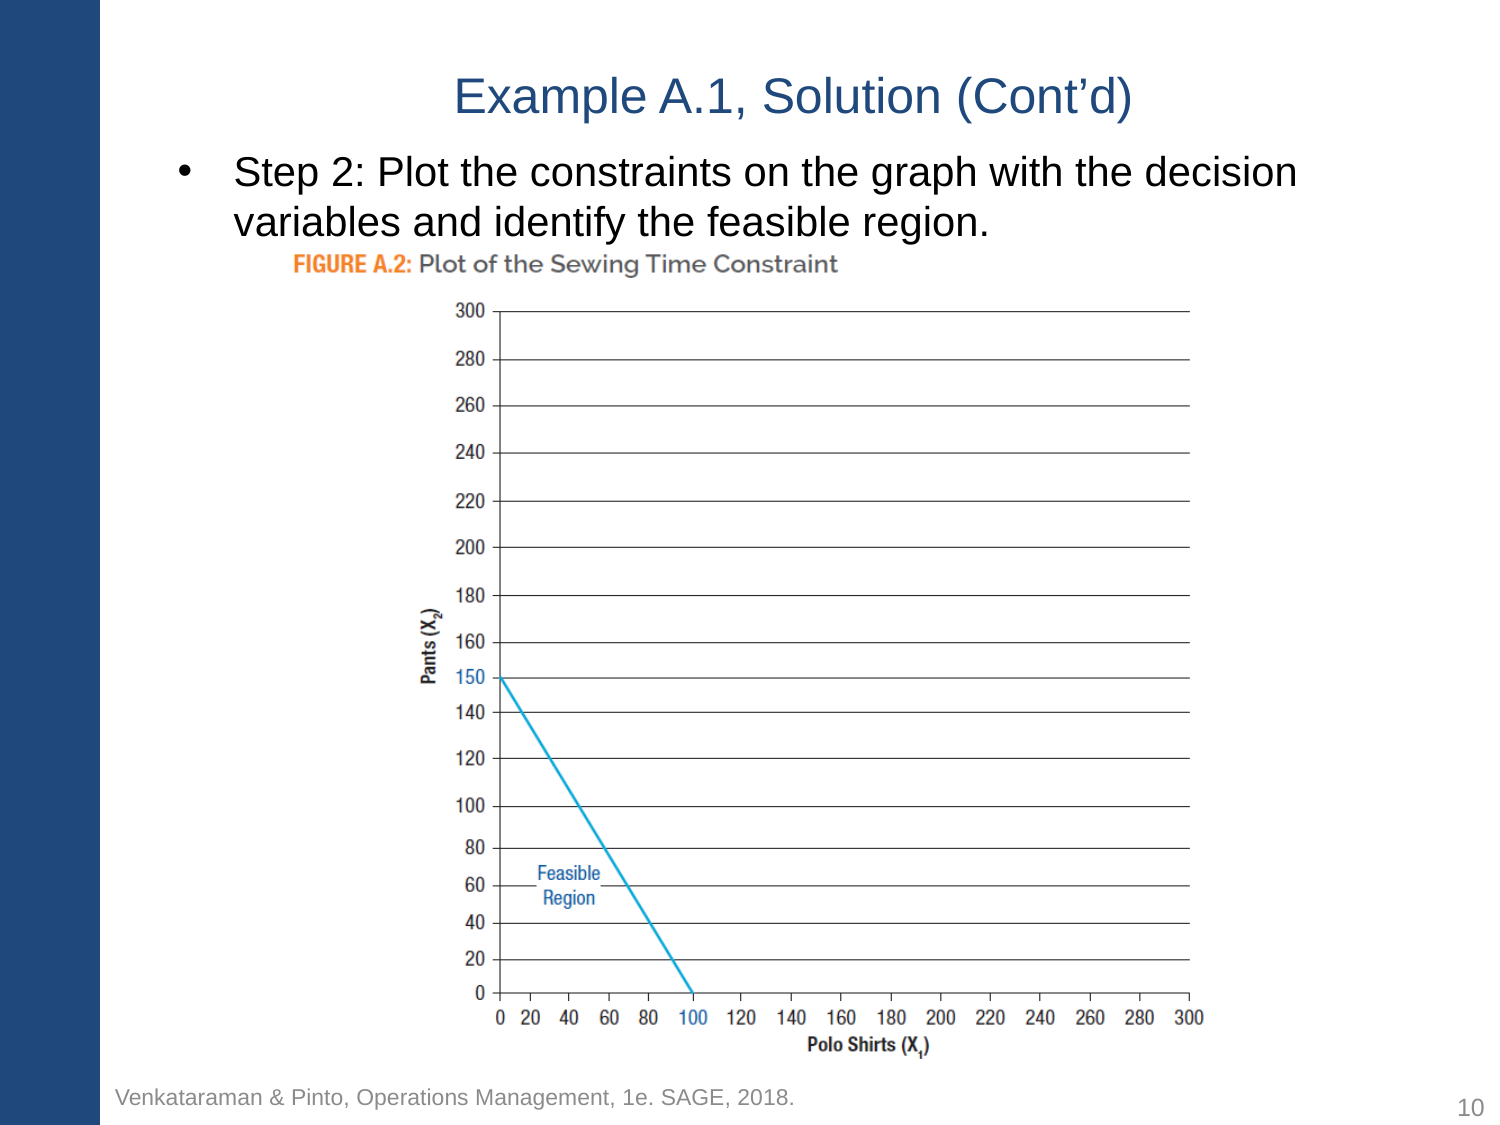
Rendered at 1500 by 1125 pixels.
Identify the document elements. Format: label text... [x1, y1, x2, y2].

picture [287, 249, 1300, 1076]
list Step 2: Plot the constraints on the graph with the decision variables and identify the feasible region. [162, 137, 1425, 288]
slide_number 10 [1425, 1087, 1500, 1125]
title Example A.1, Solution (Cont’d) [162, 24, 1425, 137]
footer Venkataraman & Pinto, Operations Management, 1e. SAGE, 2018. [99, 1074, 1163, 1125]
